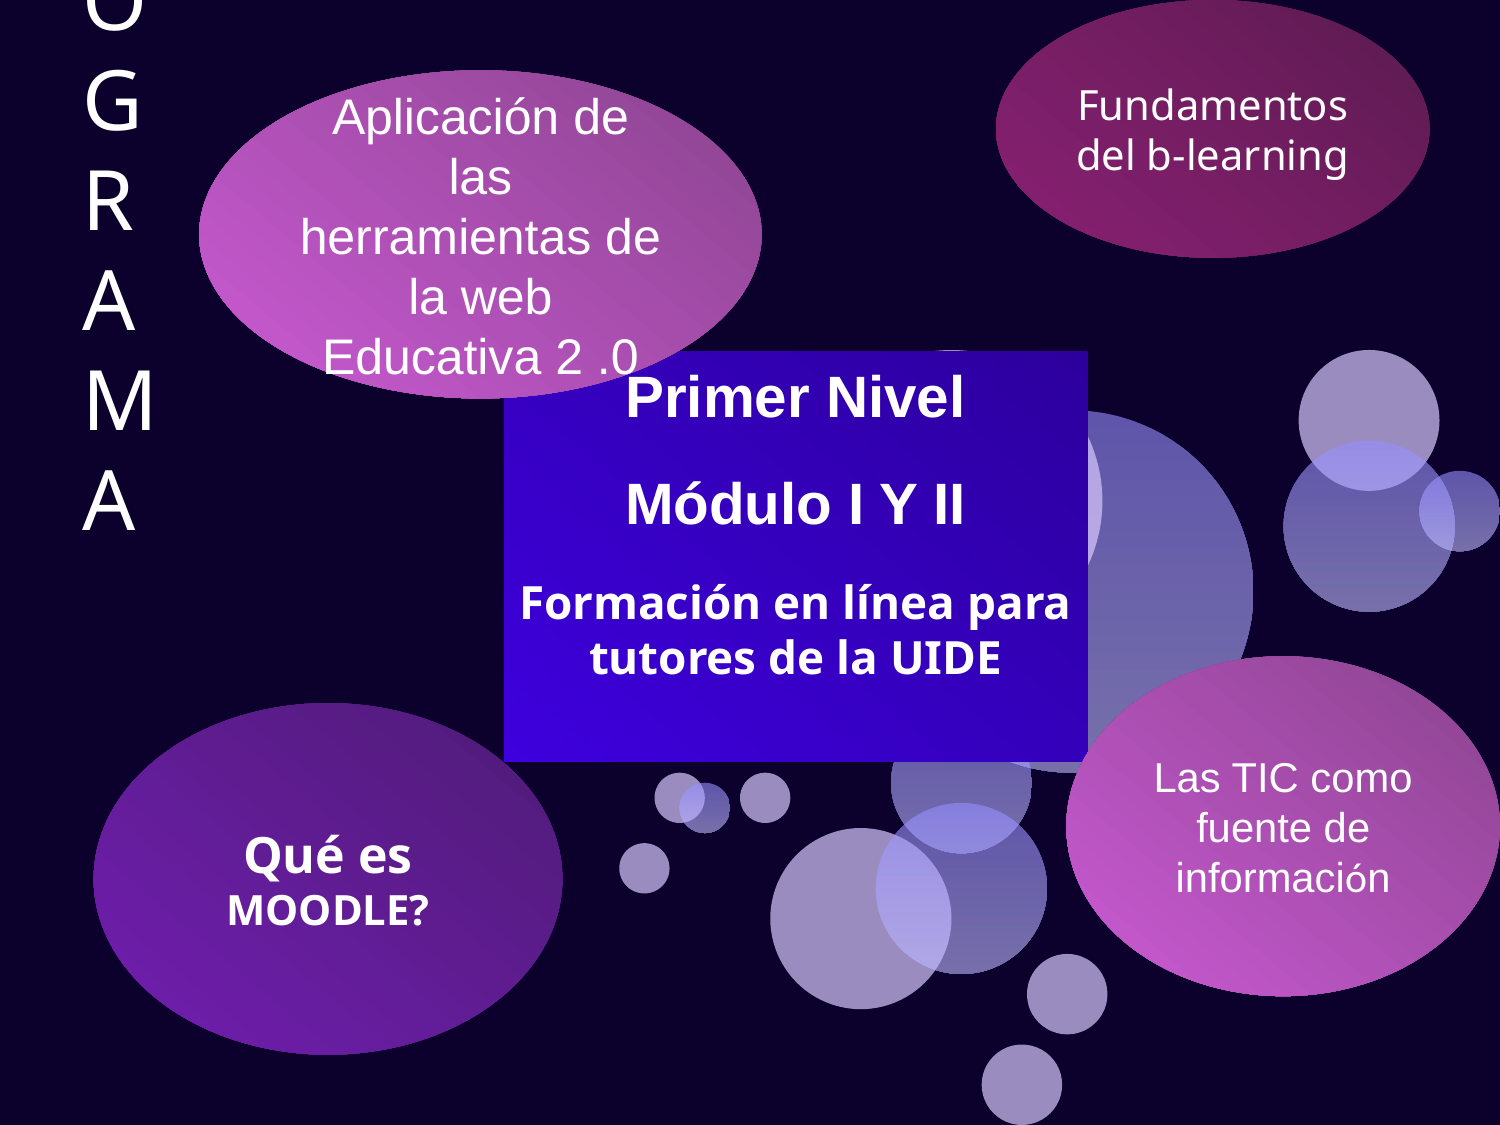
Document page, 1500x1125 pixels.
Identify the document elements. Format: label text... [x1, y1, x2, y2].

text_box Qué es MOODLE? [93, 703, 563, 1055]
title PROGRAMA [75, 62, 188, 563]
list Primer Nivel Módulo I Y II Formación en línea para tutores de la UIDE [503, 351, 1088, 762]
text_box Fundamentos del b-learning [996, 0, 1430, 258]
text_box Aplicación de las herramientas de la web Educativa 2 .0 [199, 70, 762, 399]
text_box Las TIC como fuente de información [1066, 656, 1500, 997]
